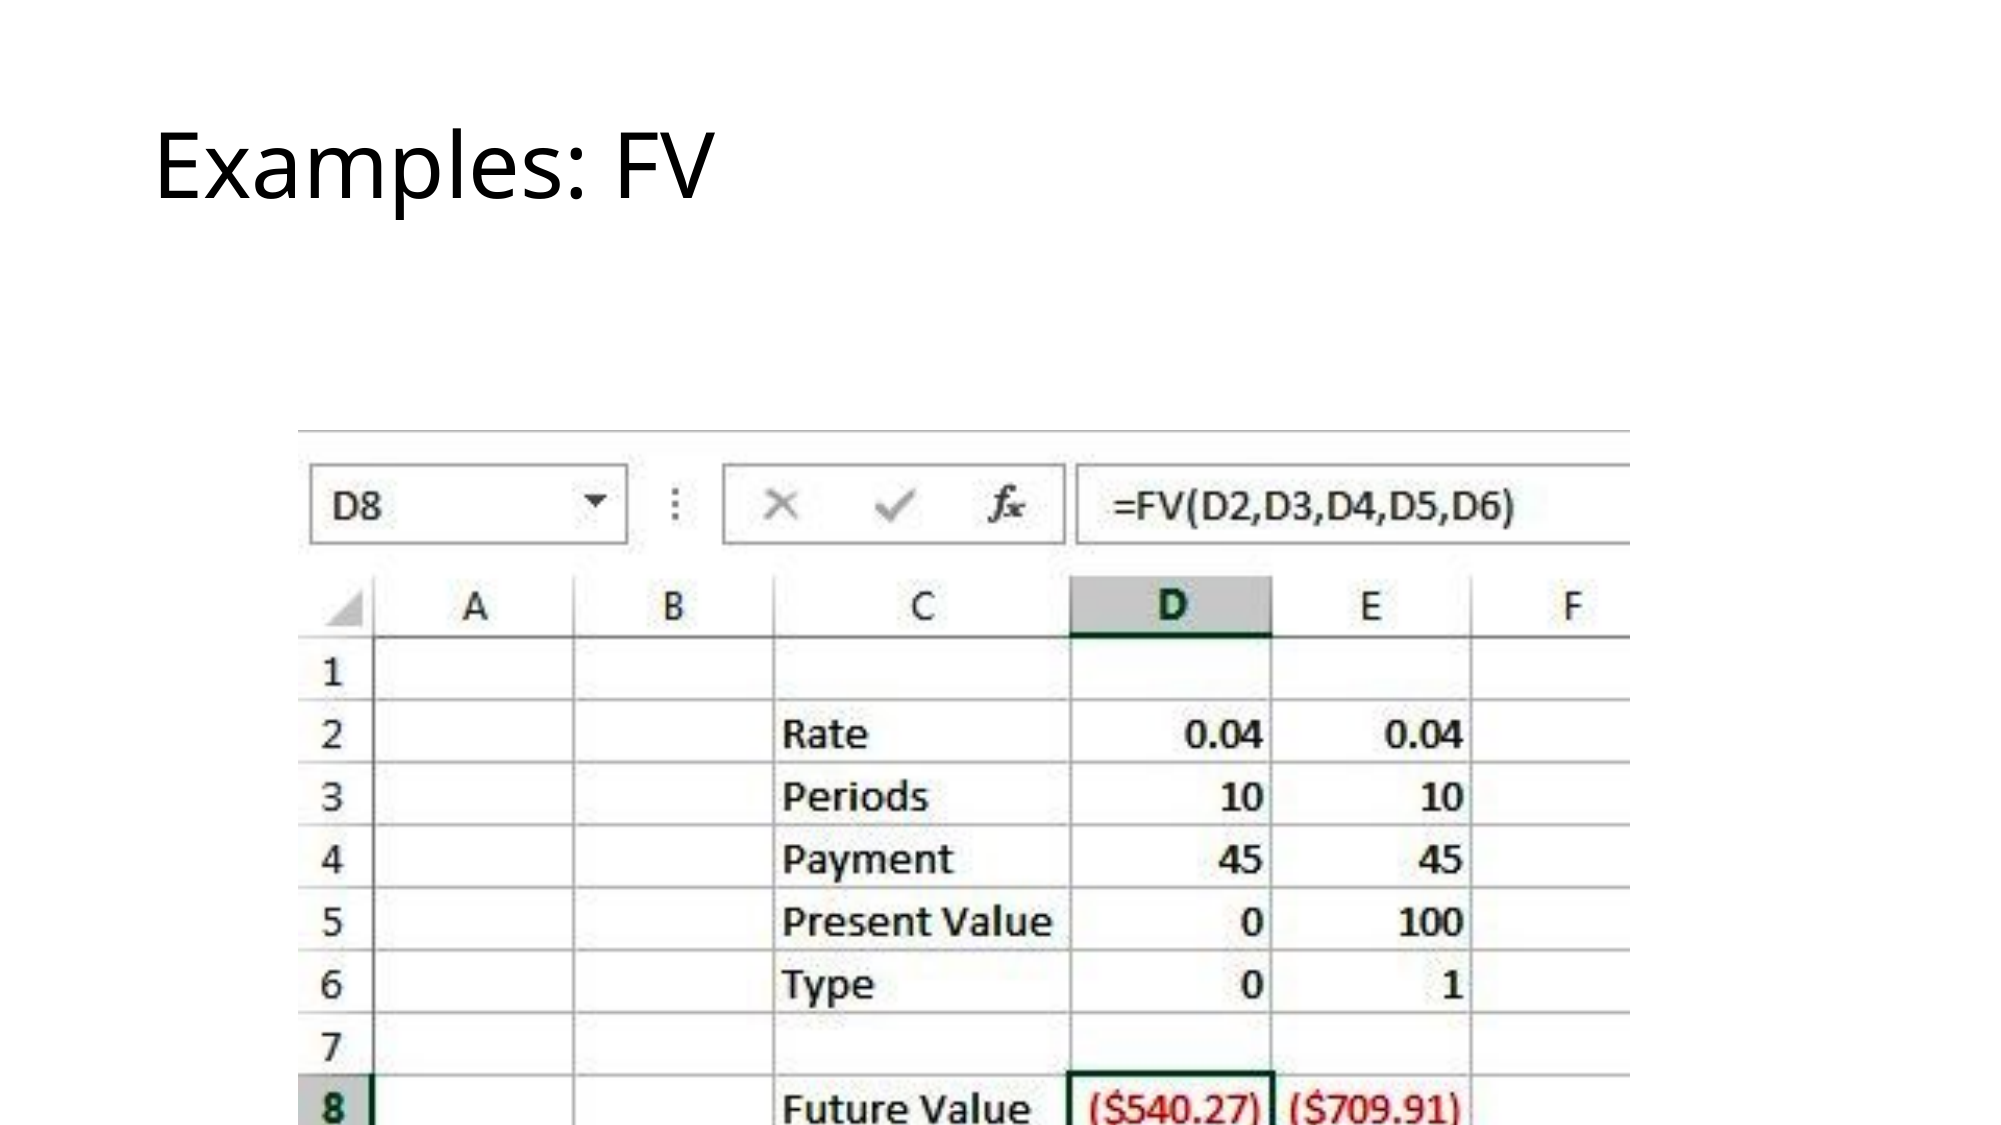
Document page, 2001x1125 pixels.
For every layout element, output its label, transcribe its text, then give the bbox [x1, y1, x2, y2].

title Examples: FV [137, 59, 1863, 278]
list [298, 431, 1631, 1125]
